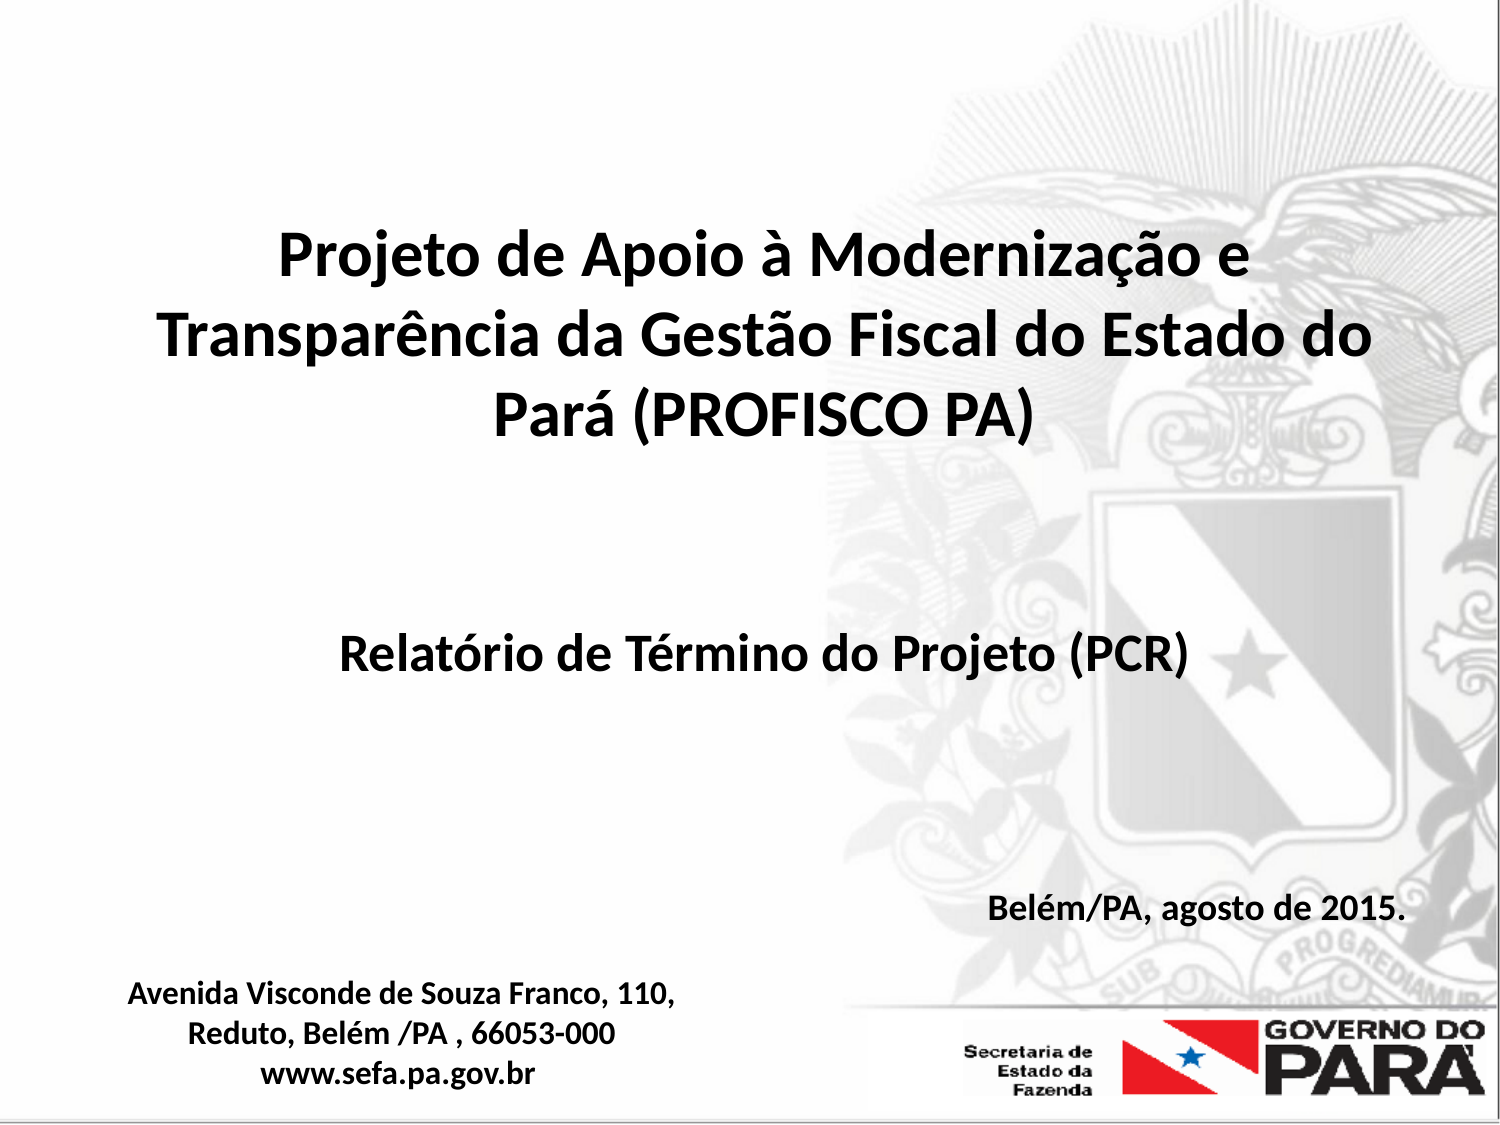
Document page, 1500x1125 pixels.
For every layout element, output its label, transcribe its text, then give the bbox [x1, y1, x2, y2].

text_box Avenida Visconde de Souza Franco, 110, Reduto, Belém /PA , 66053-000 www.sefa.pa.gov.br [64, 964, 739, 1106]
text_box Belém/PA, agosto de 2015. [773, 875, 1431, 964]
picture [0, 0, 1500, 1125]
text_box Relatório de Término do Projeto (PCR) [216, 609, 1315, 705]
text_box Projeto de Apoio à Modernização e Transparência da Gestão Fiscal do Estado do Pará (PROFISCO PA) [121, 202, 1410, 463]
